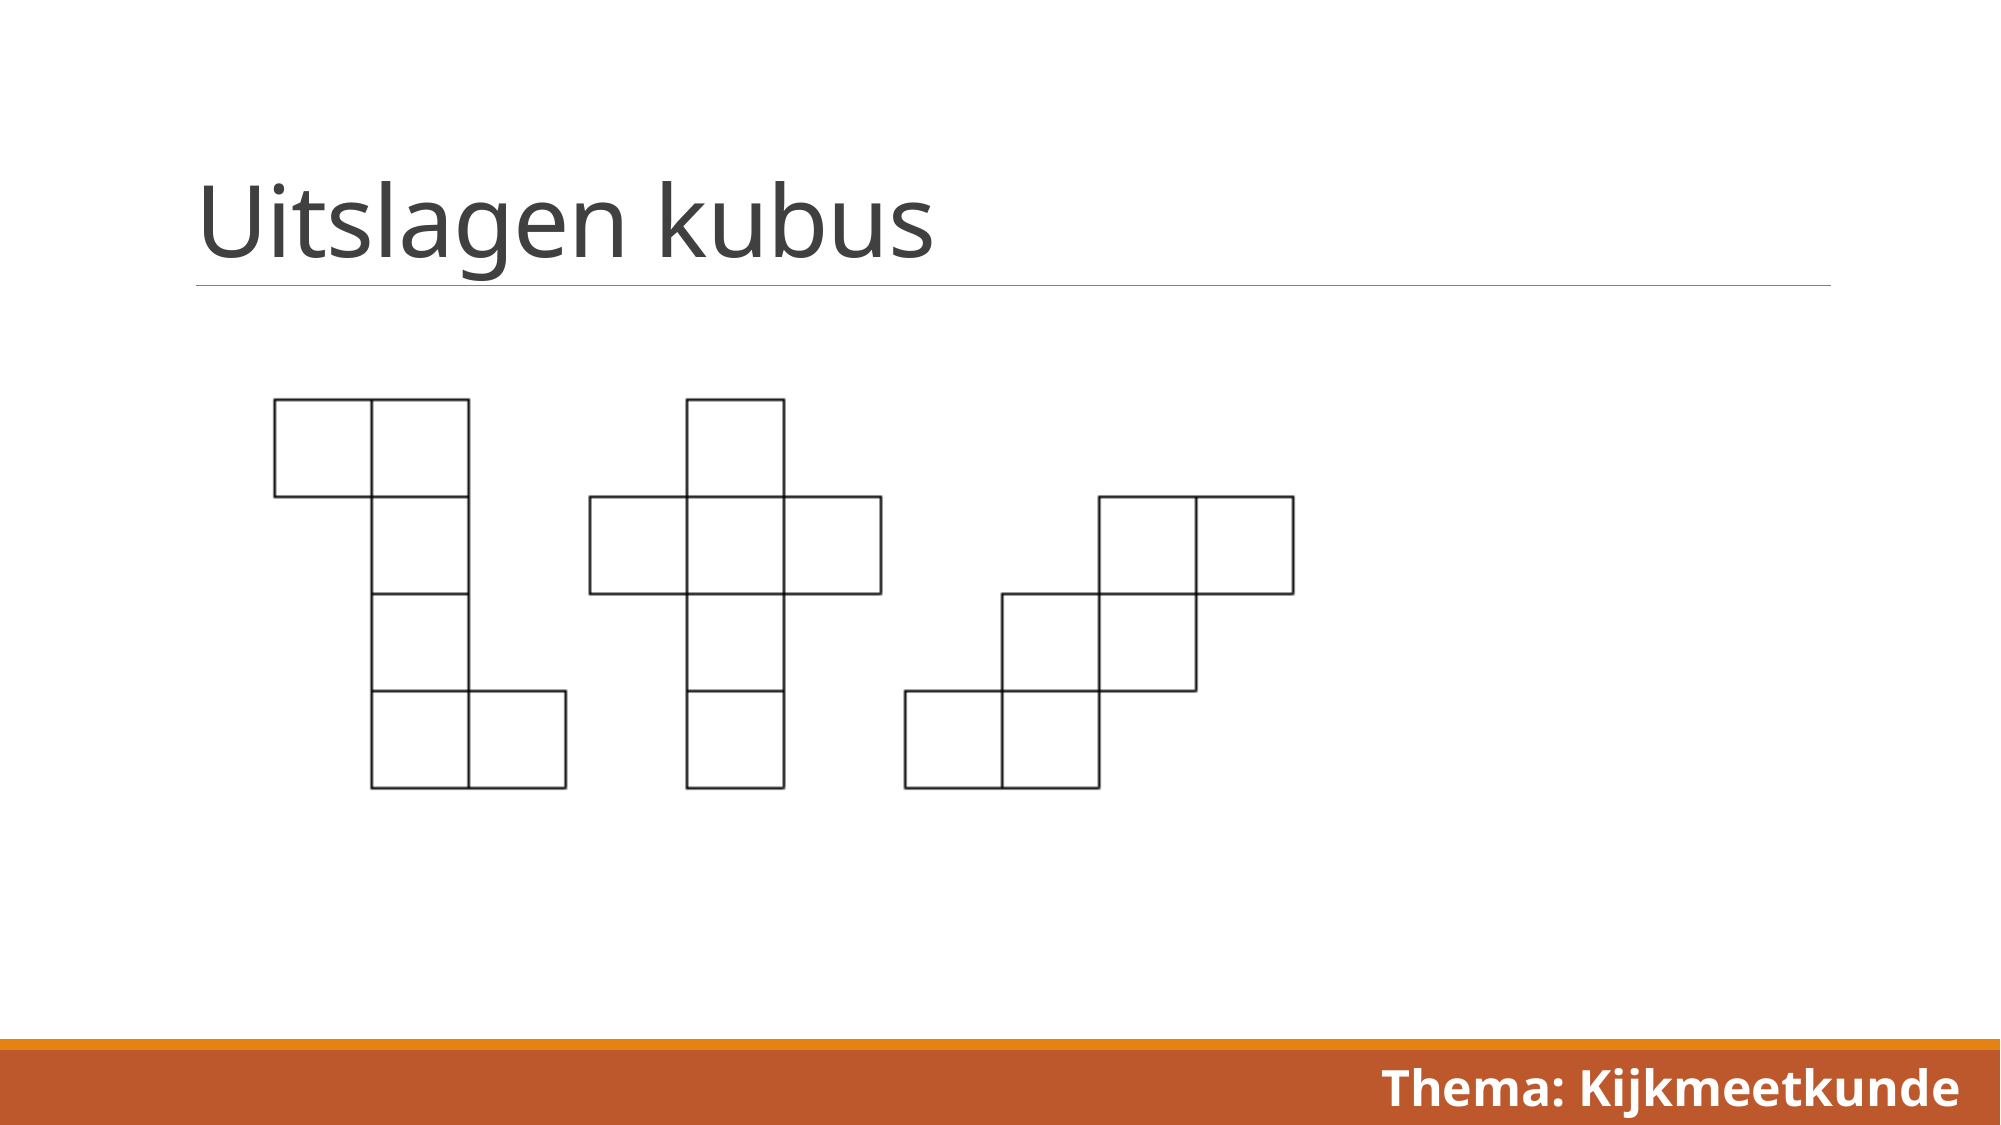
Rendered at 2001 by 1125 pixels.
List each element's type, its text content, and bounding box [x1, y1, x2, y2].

text_box Thema: Kijkmeetkunde [1356, 1049, 1986, 1124]
picture [249, 375, 1318, 813]
title Uitslagen kubus [180, 47, 1830, 285]
